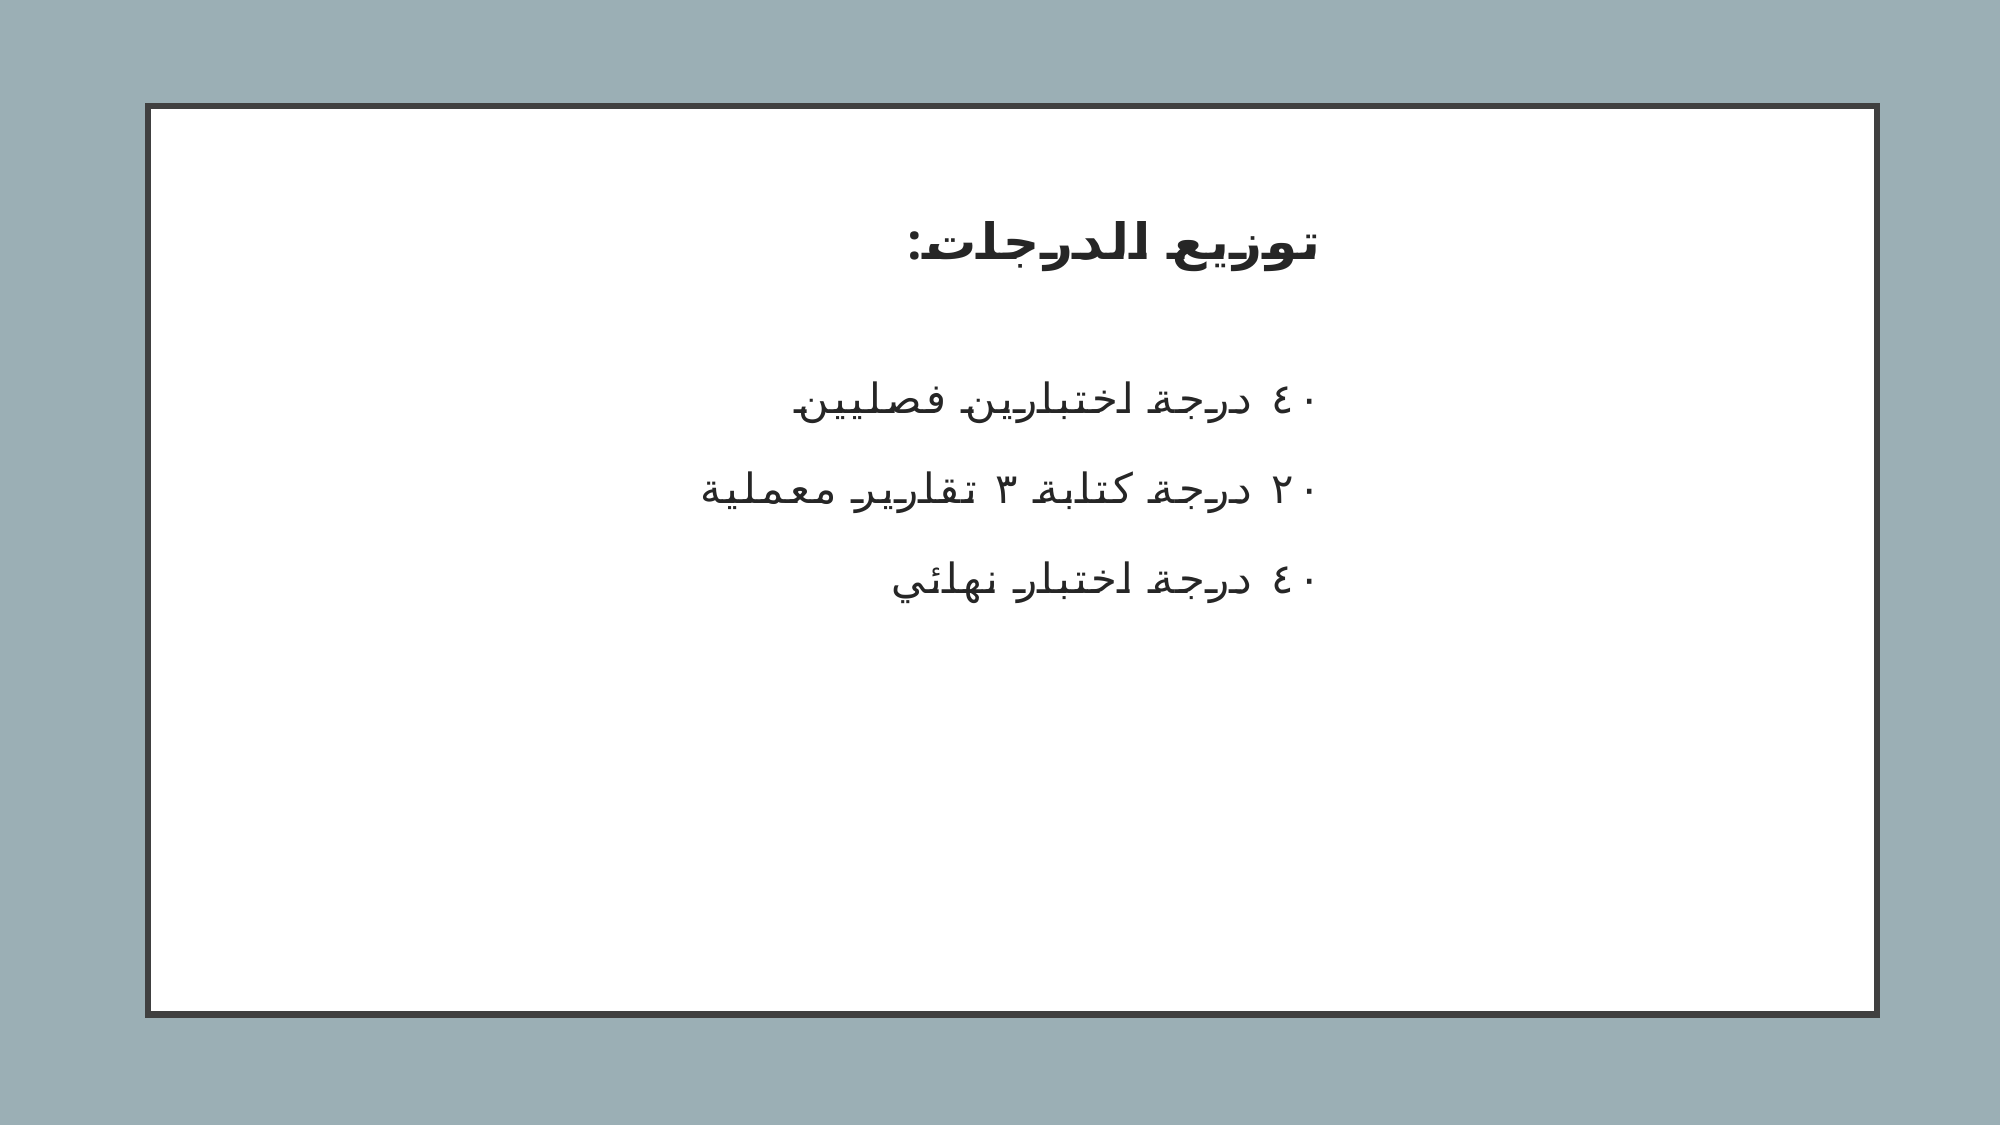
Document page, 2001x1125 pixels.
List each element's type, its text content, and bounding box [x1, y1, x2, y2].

title توزيع الدرجات: ٤٠ درجة اختبارين فصليين ٢٠ درجة كتابة ٣ تقارير معملية ٤٠ درجة اختبار نهائي [145, 103, 1880, 1018]
